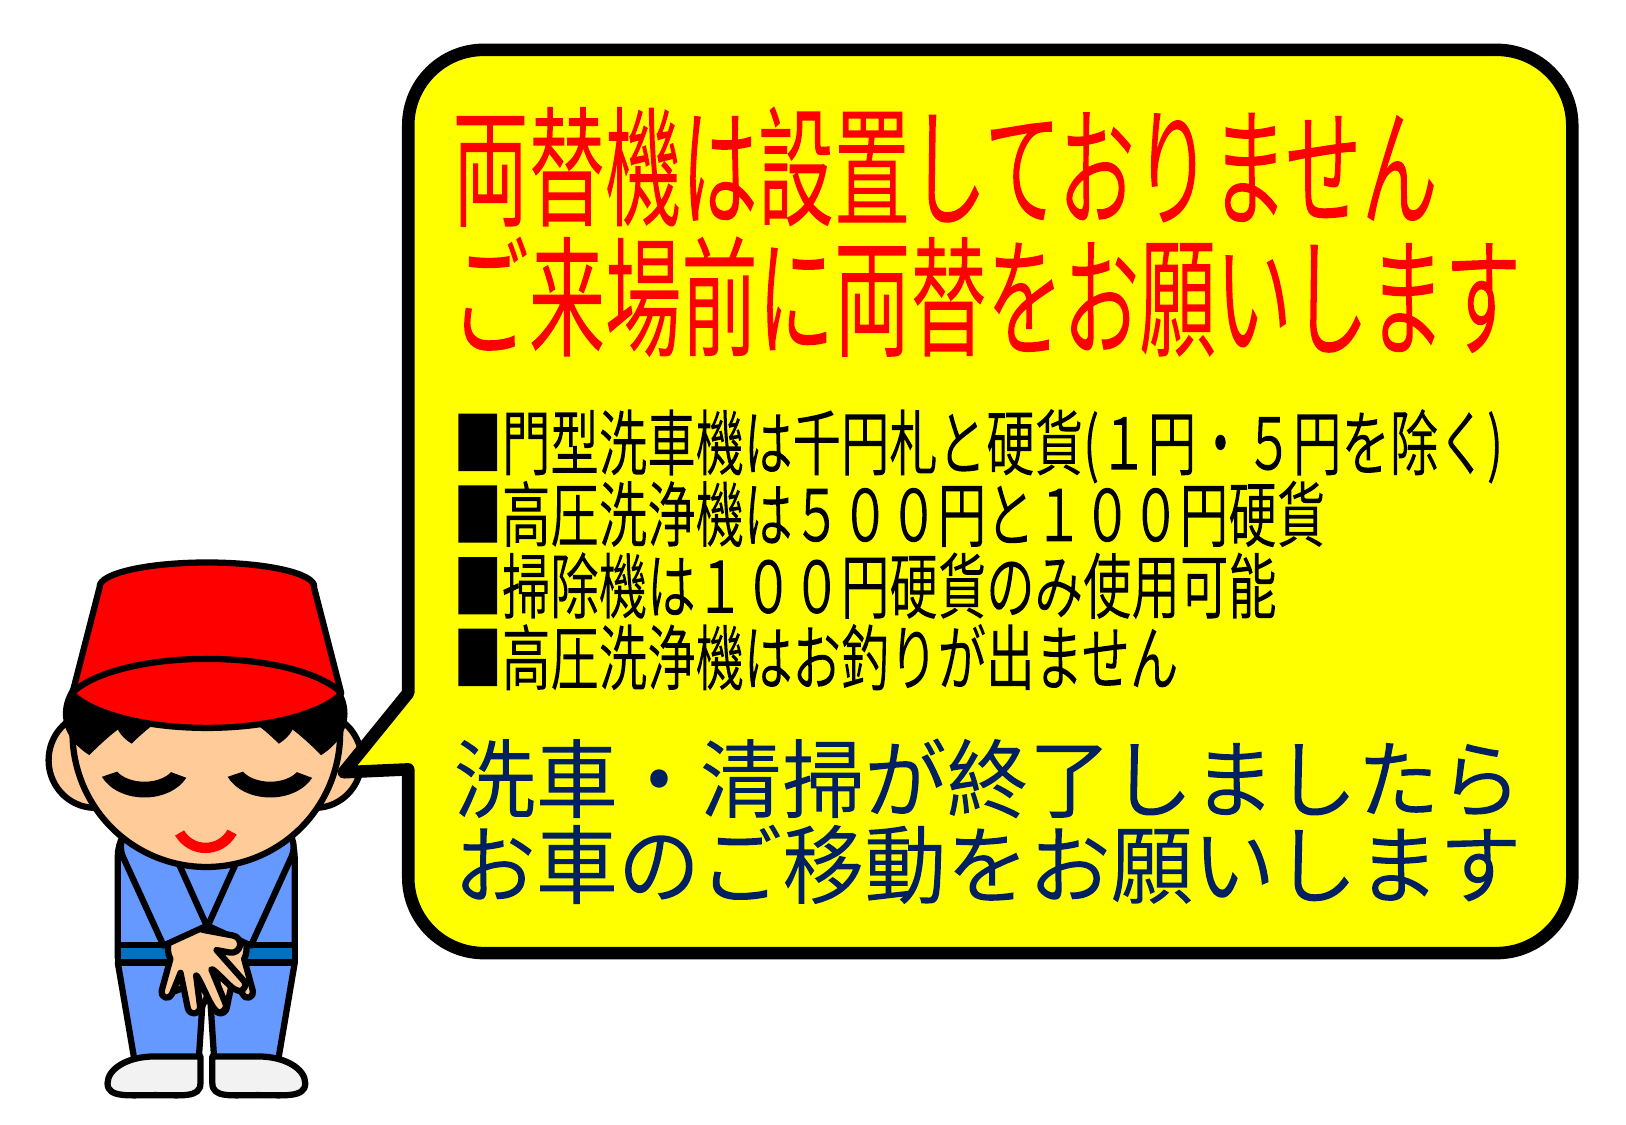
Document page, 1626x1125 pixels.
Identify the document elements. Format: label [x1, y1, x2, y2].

text_box [48, 562, 362, 1096]
text_box [456, 106, 1517, 905]
text_box [367, 47, 1575, 956]
